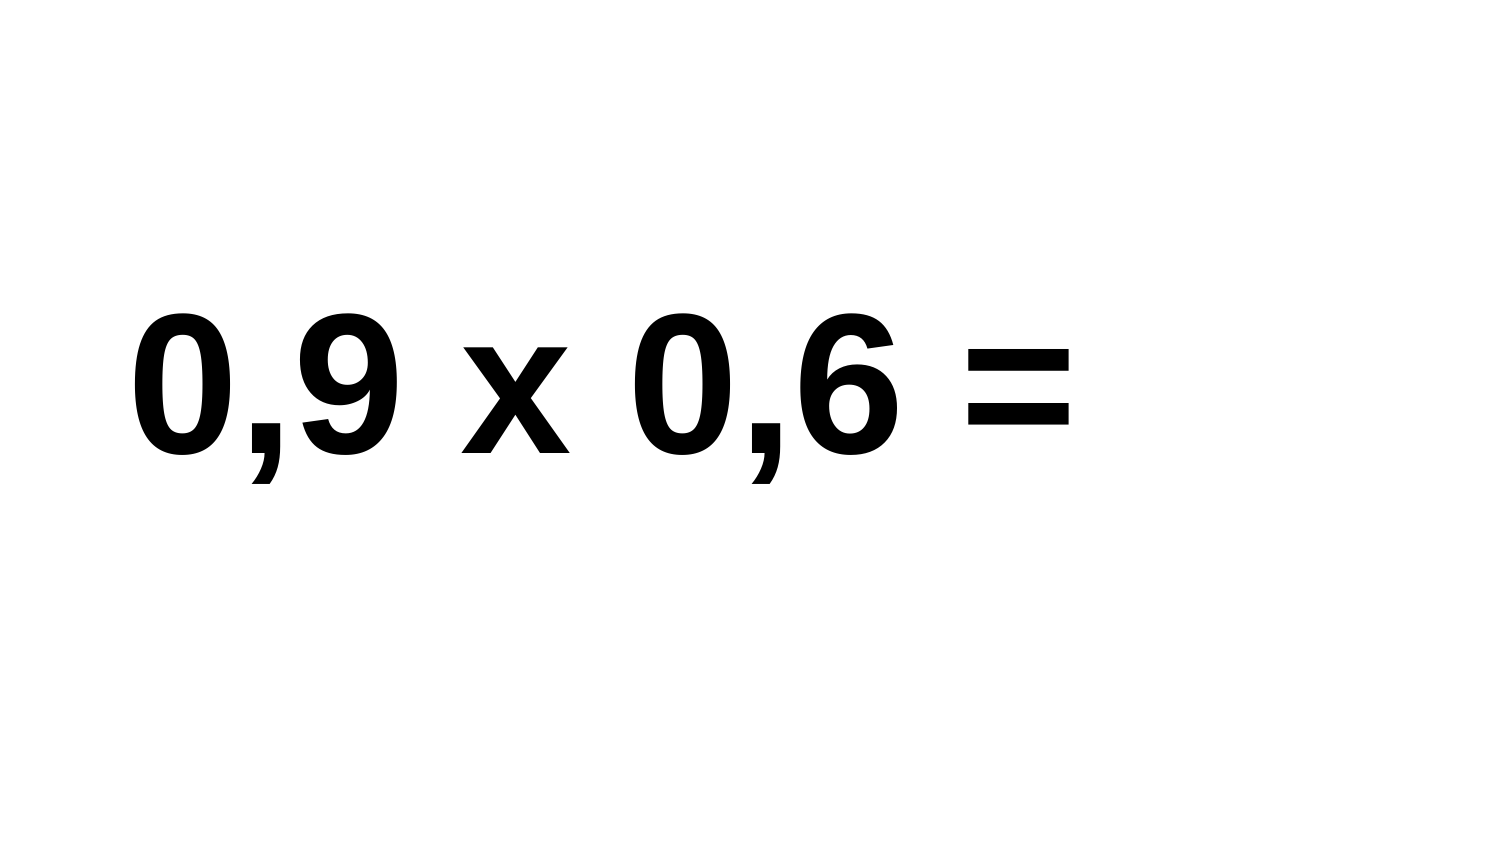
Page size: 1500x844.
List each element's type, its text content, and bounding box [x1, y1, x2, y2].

text_box 0,9 x 0,6 = [112, 318, 1388, 509]
